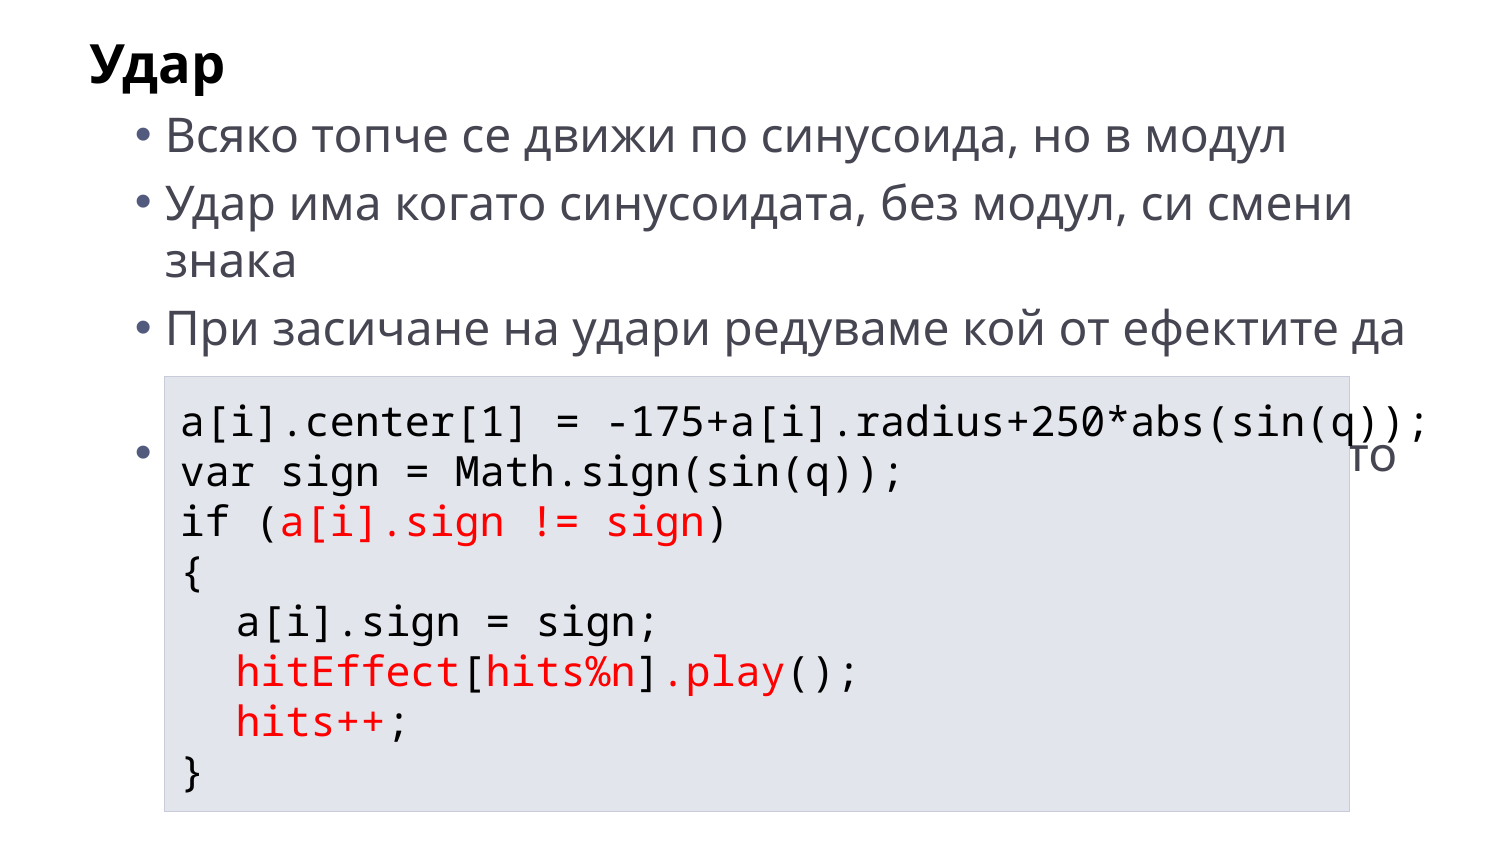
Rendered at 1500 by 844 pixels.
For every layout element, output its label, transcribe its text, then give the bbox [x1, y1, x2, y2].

list Удар Всяко топче се движи по синусоида, но в модул Удар има когато синусоидата, без модул, си смени знака При засичане на удари редуваме кой от ефектите да пуснем Променливата hits е брояч и реализира редуването [75, 21, 1475, 835]
text_box a[i].center[1] = -175+a[i].radius+250*abs(sin(q)); var sign = Math.sign(sin(q)); if (a[i].sign != sign) { a[i].sign = sign; hitEffect[hits%n].play(); hits++; } [164, 376, 1350, 812]
